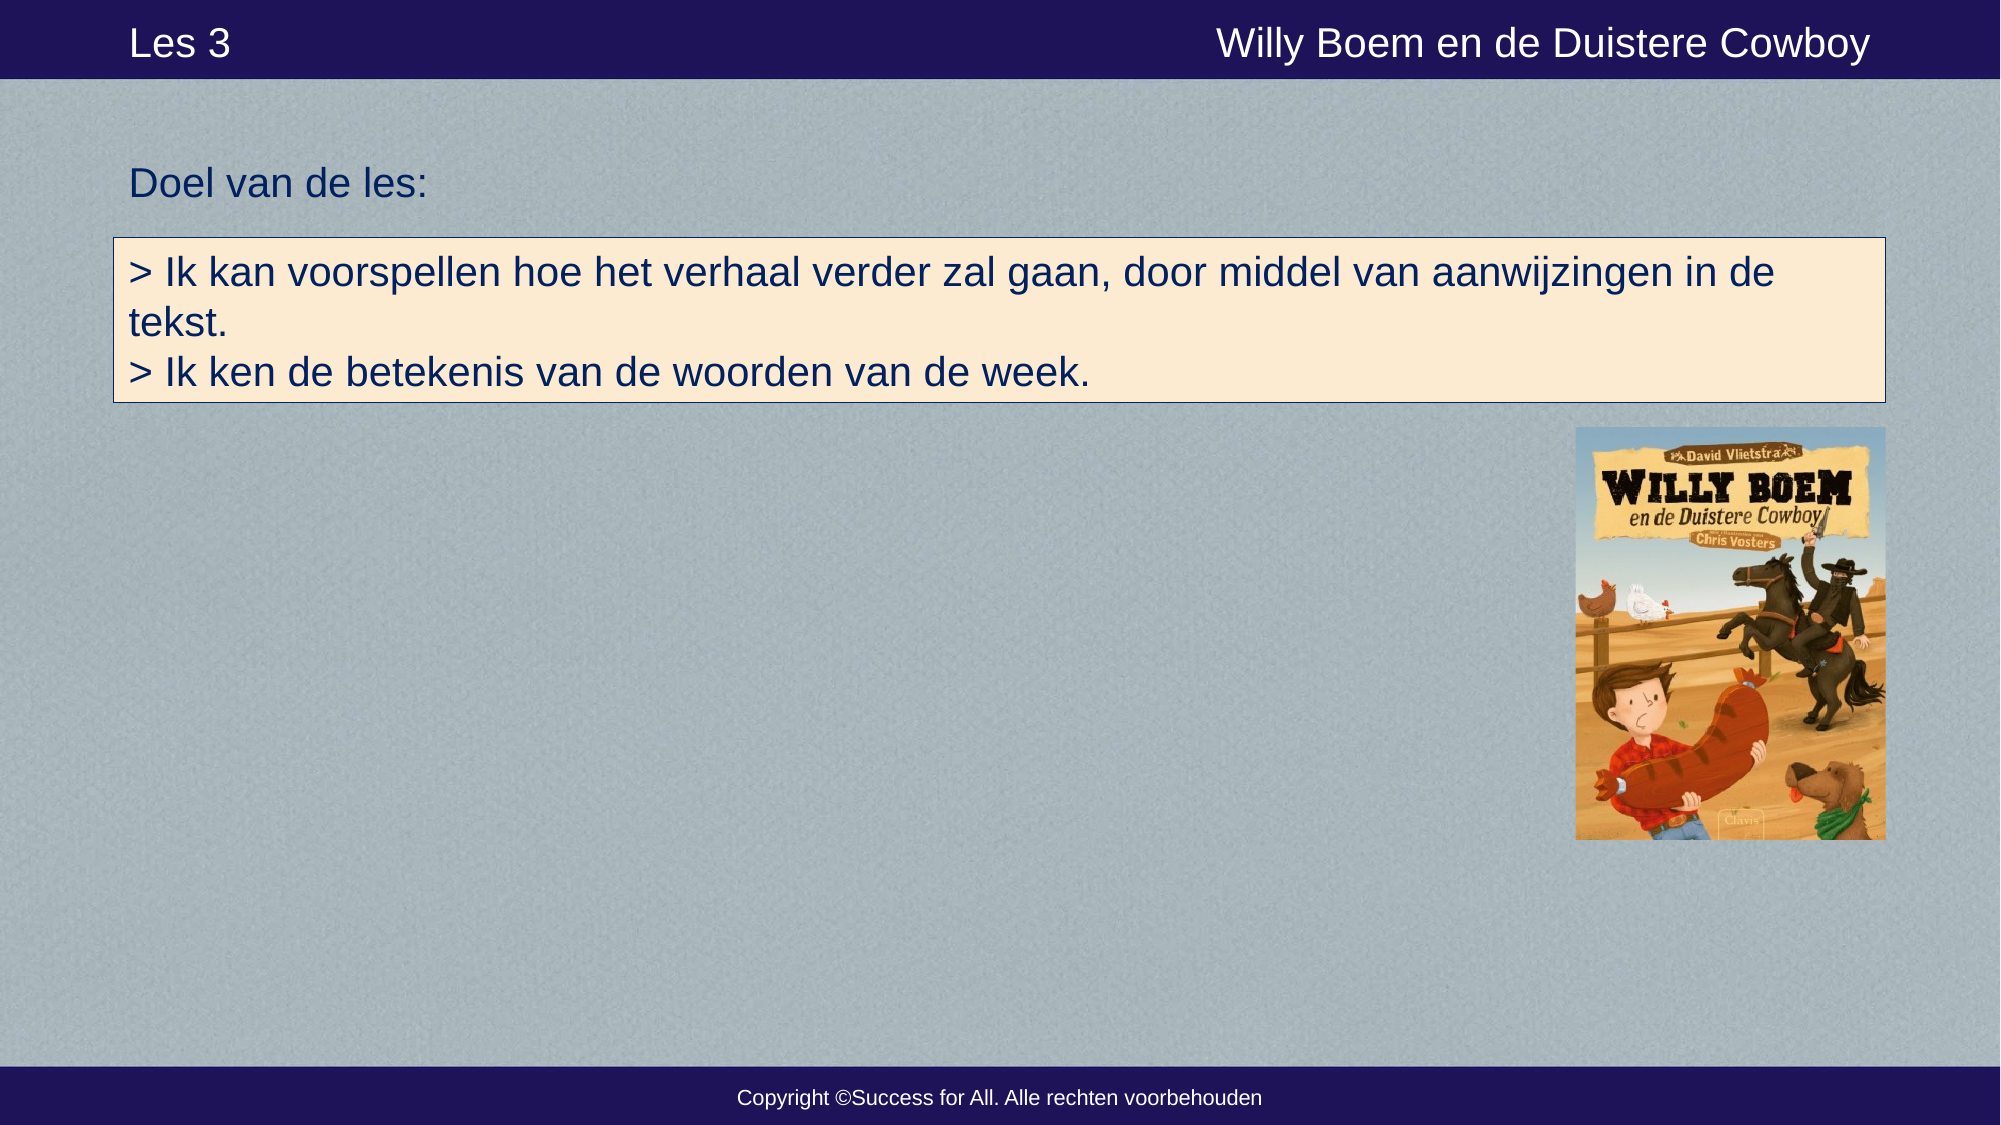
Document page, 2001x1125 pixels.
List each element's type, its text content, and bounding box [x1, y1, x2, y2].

text_box Doel van de les: [113, 148, 1635, 214]
text_box Les 3 [114, 8, 354, 73]
picture [0, 0, 2001, 1125]
text_box > Ik kan voorspellen hoe het verhaal verder zal gaan, door middel van aanwijzingen in de tekst. > Ik ken de betekenis van de woorden van de week. [113, 237, 1886, 403]
text_box Copyright ©Success for All. Alle rechten voorbehouden [0, 1076, 2000, 1125]
text_box Willy Boem en de Duistere Cowboy [999, 8, 1886, 73]
